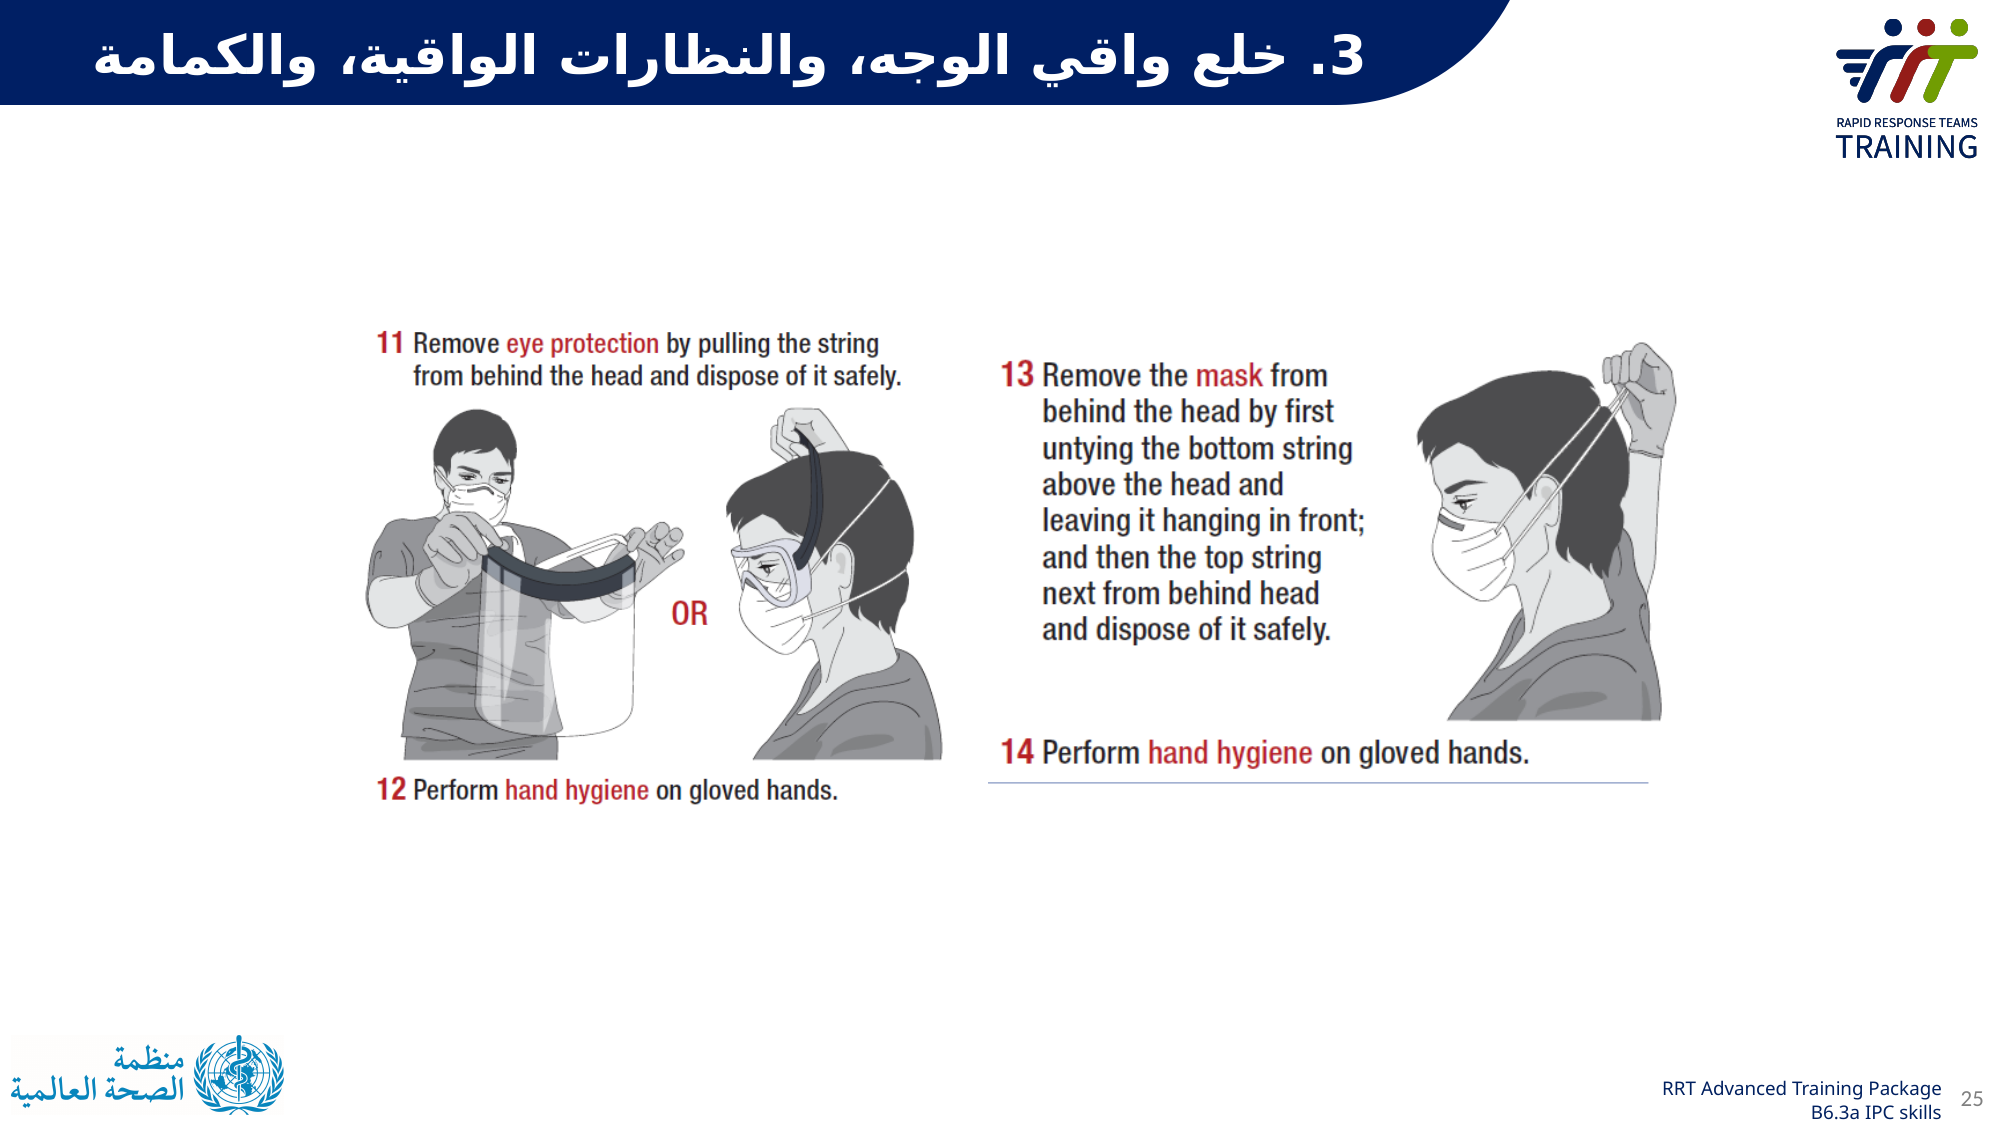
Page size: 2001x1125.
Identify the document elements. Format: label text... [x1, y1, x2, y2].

picture [241, 1050, 247, 1059]
picture [361, 315, 953, 809]
text_box 3. خلع واقي الوجه، والنظارات الواقية، والكمامة [22, 15, 1375, 100]
picture [987, 340, 1699, 785]
picture [0, 0, 1533, 105]
picture [1835, 19, 1978, 167]
picture [11, 1035, 284, 1115]
